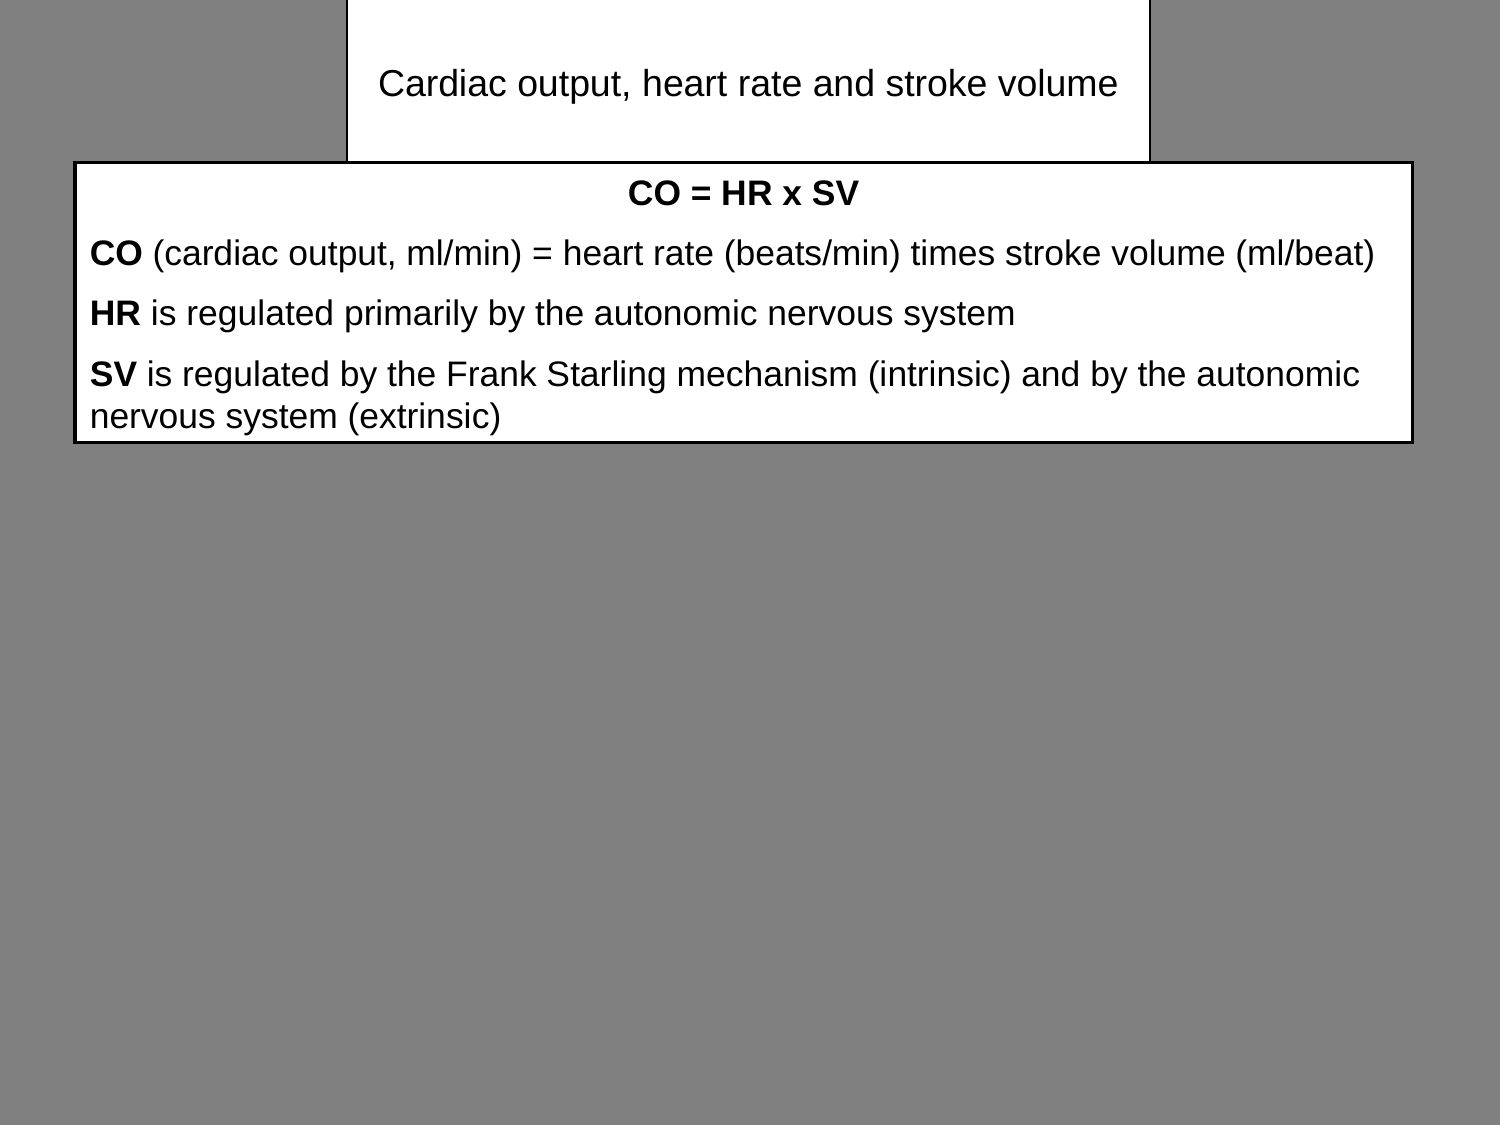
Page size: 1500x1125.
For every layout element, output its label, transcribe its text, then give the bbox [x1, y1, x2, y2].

text_box CO = HR x SV CO (cardiac output, ml/min) = heart rate (beats/min) times stroke volume (ml/beat) HR is regulated primarily by the autonomic nervous system SV is regulated by the Frank Starling mechanism (intrinsic) and by the autonomic nervous system (extrinsic) [74, 162, 1413, 443]
title Cardiac output, heart rate and stroke volume [346, 0, 1151, 162]
